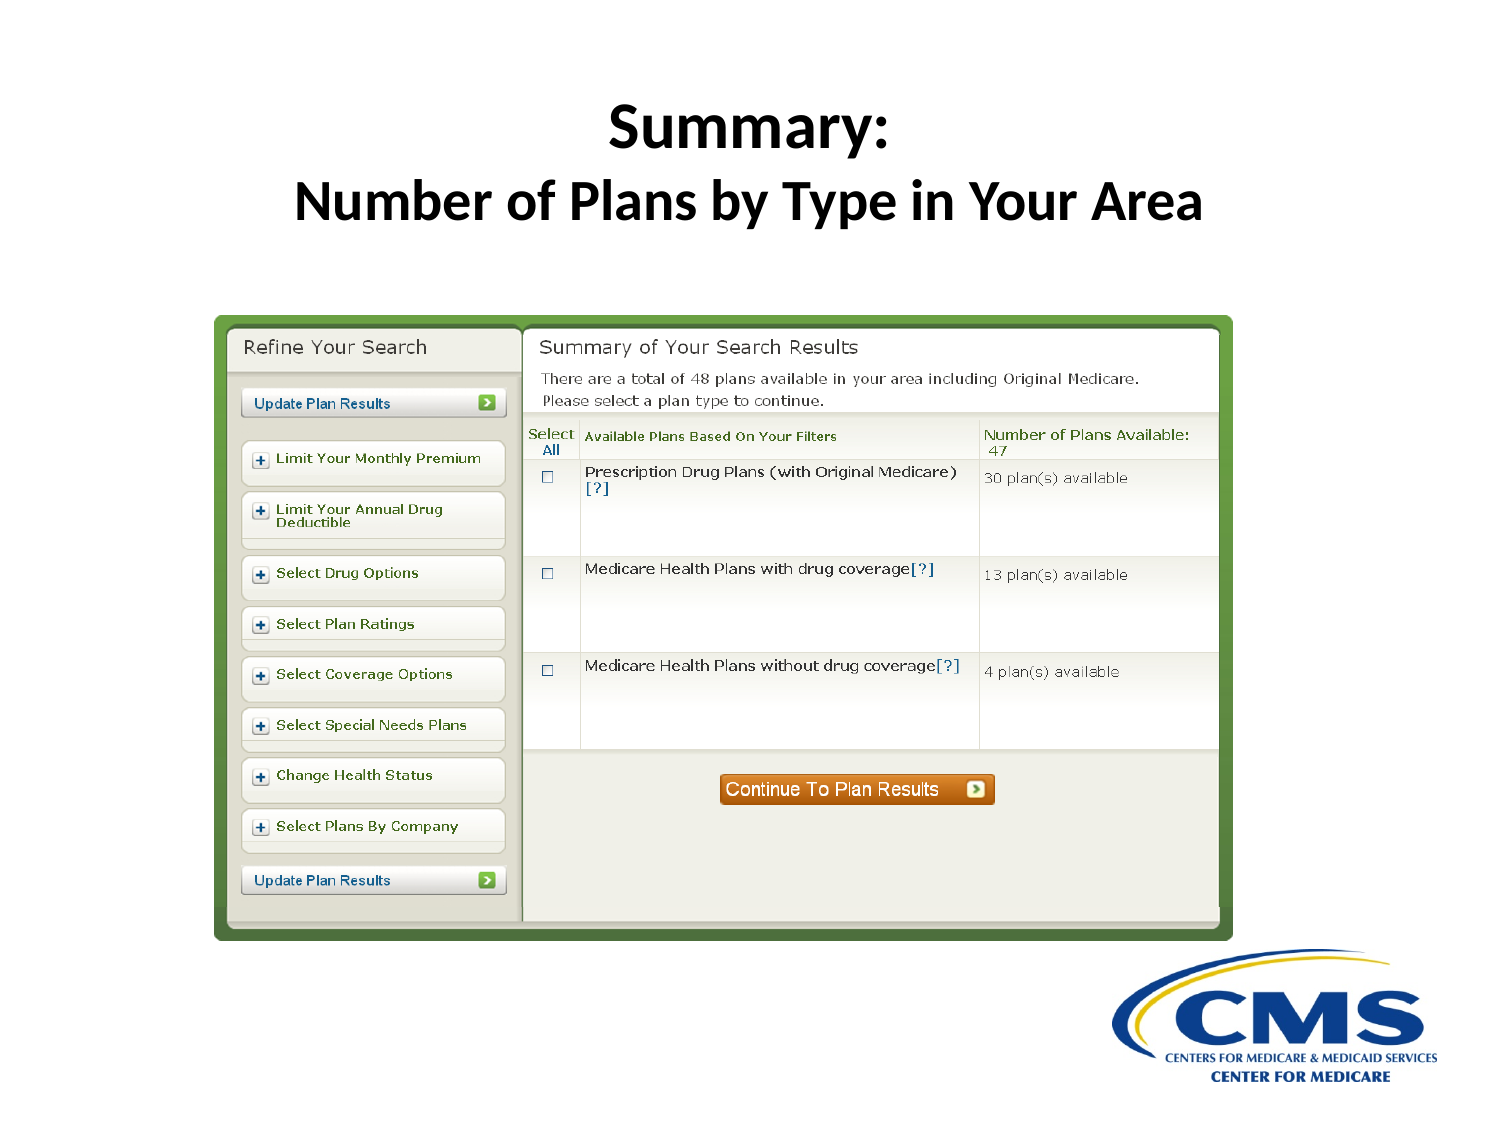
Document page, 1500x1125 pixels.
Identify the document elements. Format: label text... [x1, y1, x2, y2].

picture [199, 287, 1437, 1082]
text_box Summary: Number of Plans by Type in Your Area [106, 75, 1394, 240]
